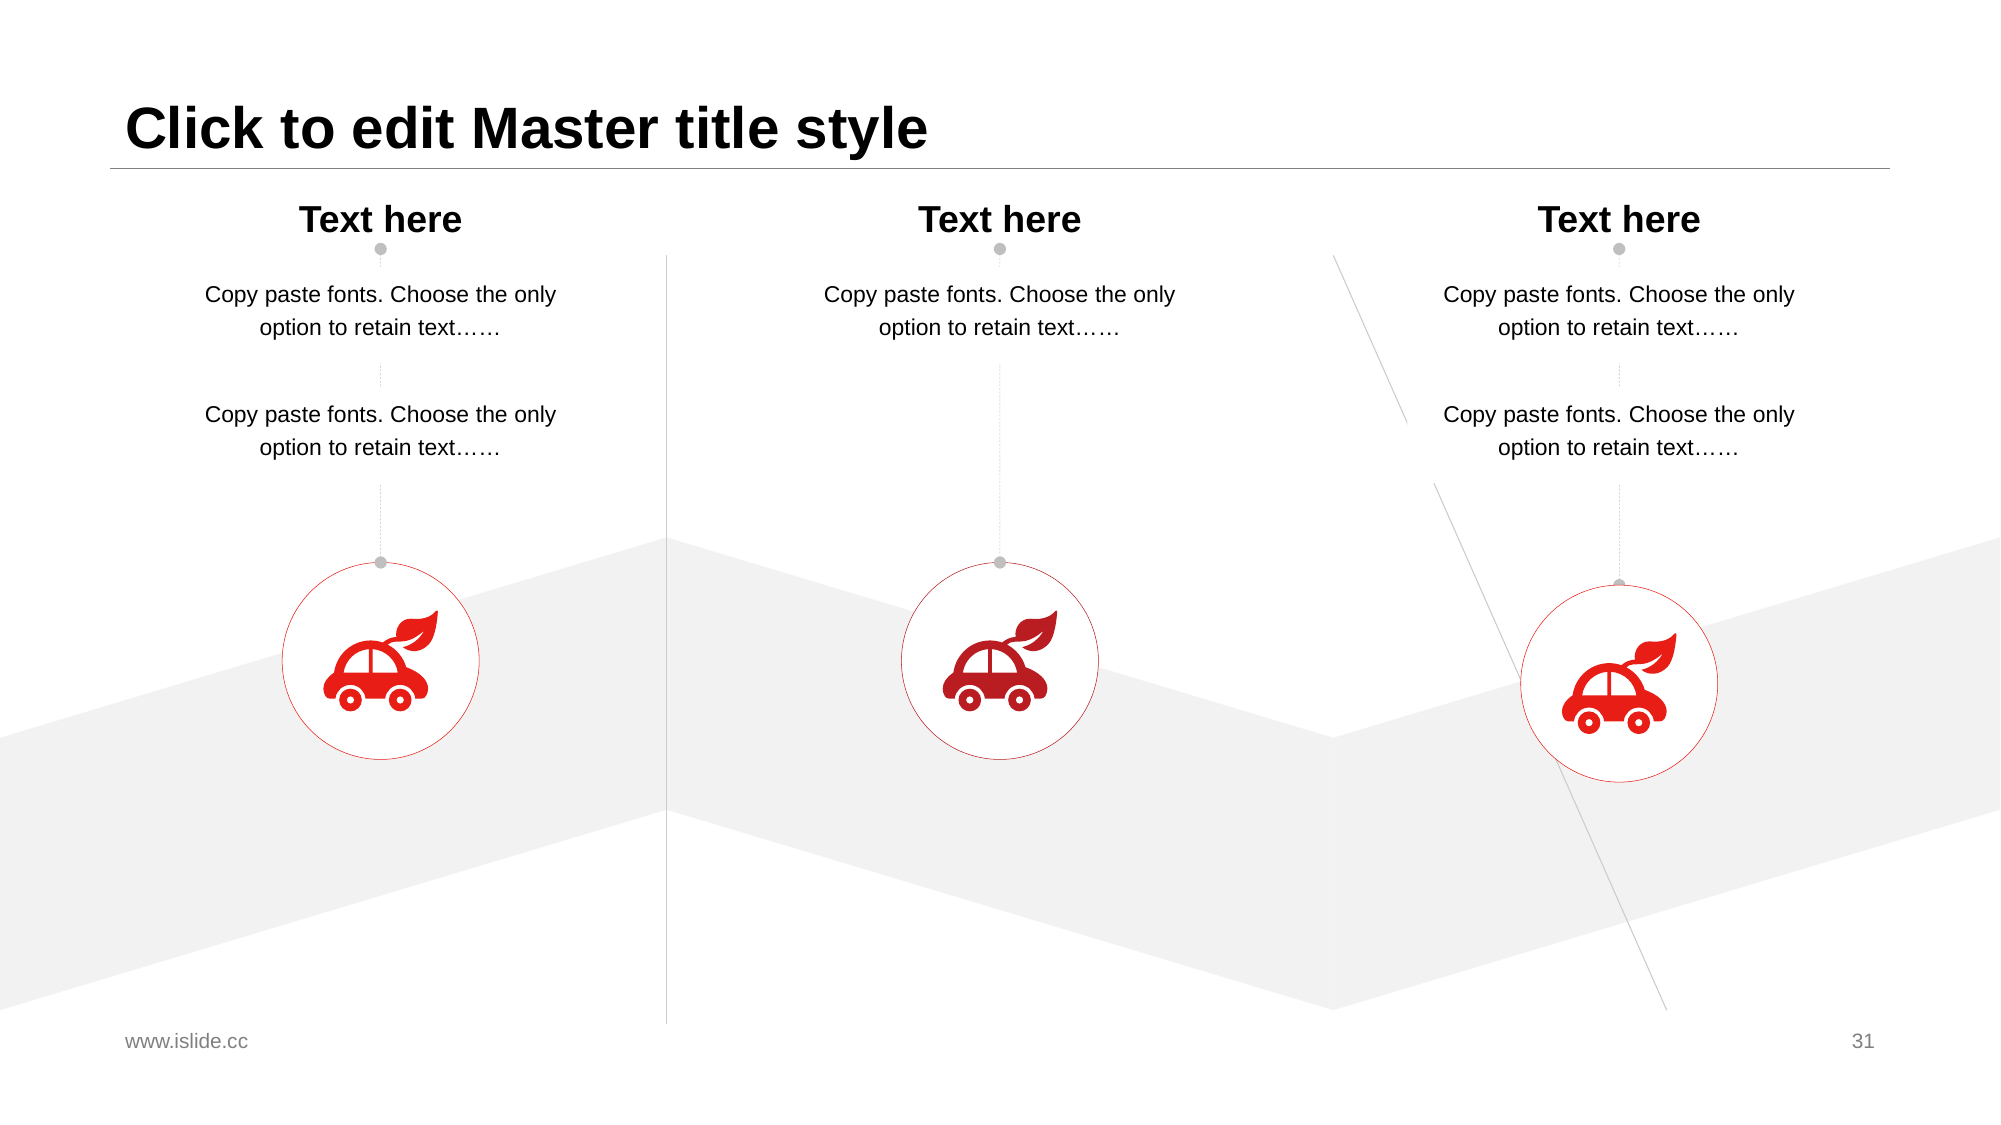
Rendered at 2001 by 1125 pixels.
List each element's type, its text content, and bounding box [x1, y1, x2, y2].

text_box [0, 185, 2000, 1024]
slide_number 31 [1412, 1024, 1890, 1058]
title Click to edit Master title style [109, 0, 1890, 169]
footer www.islide.cc [109, 1024, 790, 1058]
